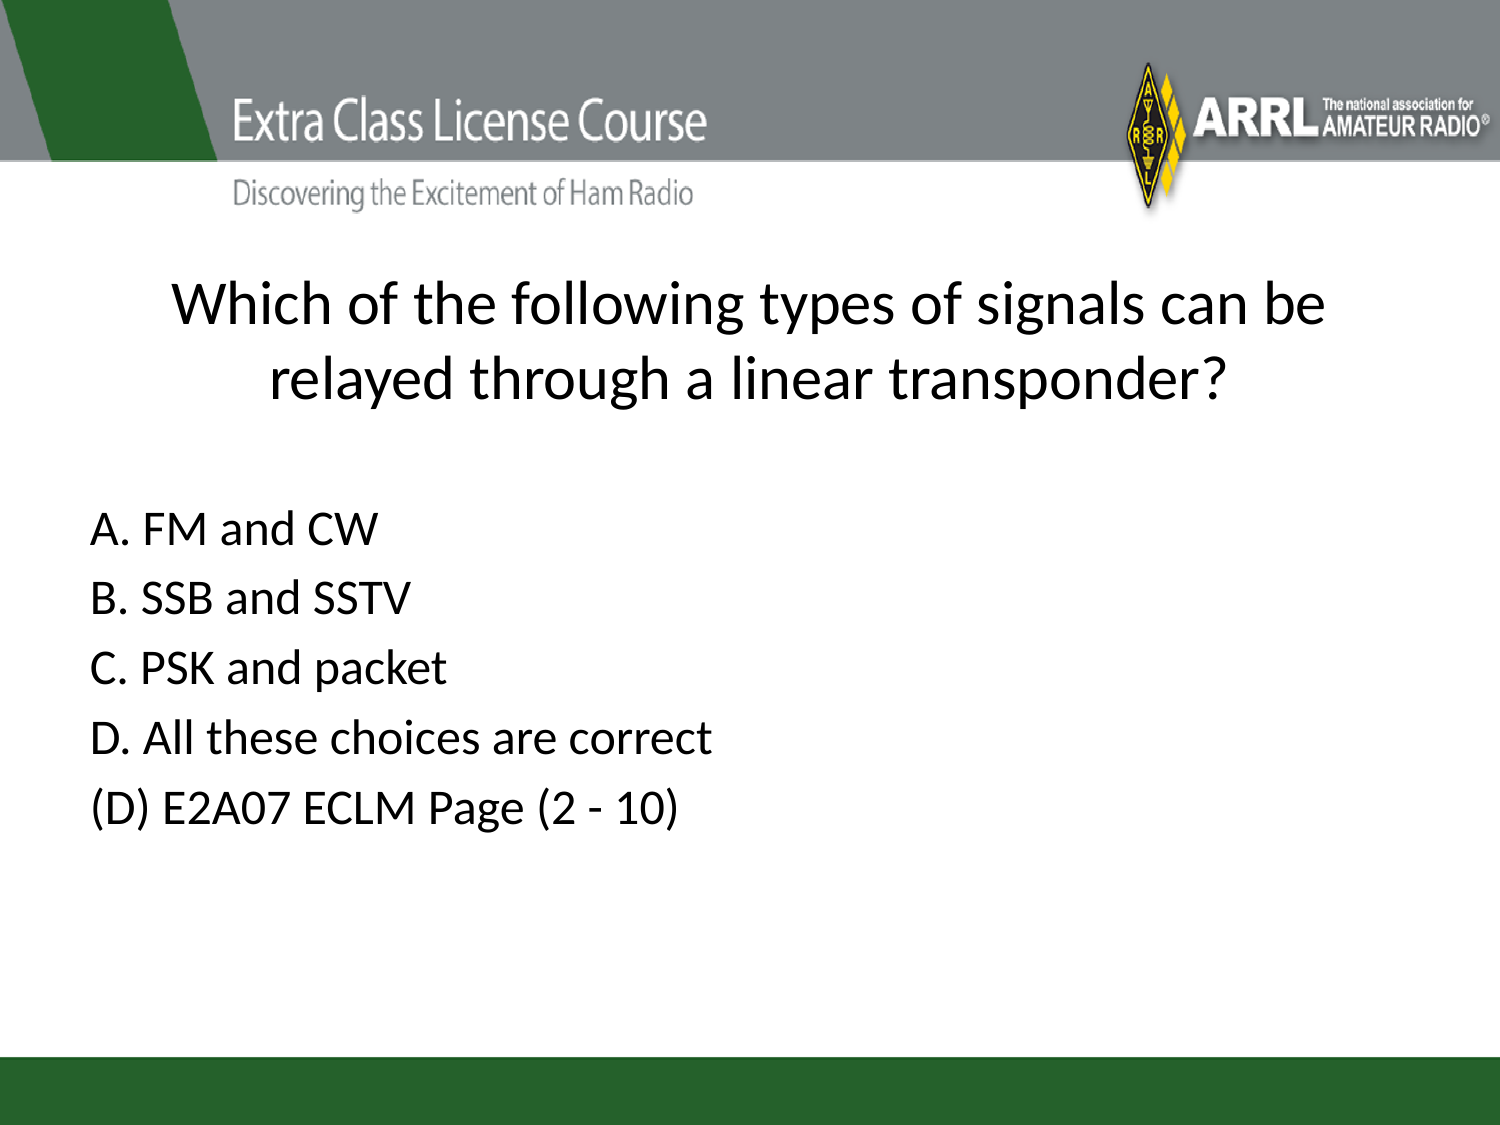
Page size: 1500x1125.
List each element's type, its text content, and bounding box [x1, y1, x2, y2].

list A. FM and CW B. SSB and SSTV C. PSK and packet D. All these choices are correct (D) E2A07 ECLM Page (2 - 10) [75, 487, 1425, 1005]
picture [0, 0, 1500, 1125]
title Which of the following types of signals can be relayed through a linear transponder? [75, 254, 1425, 435]
